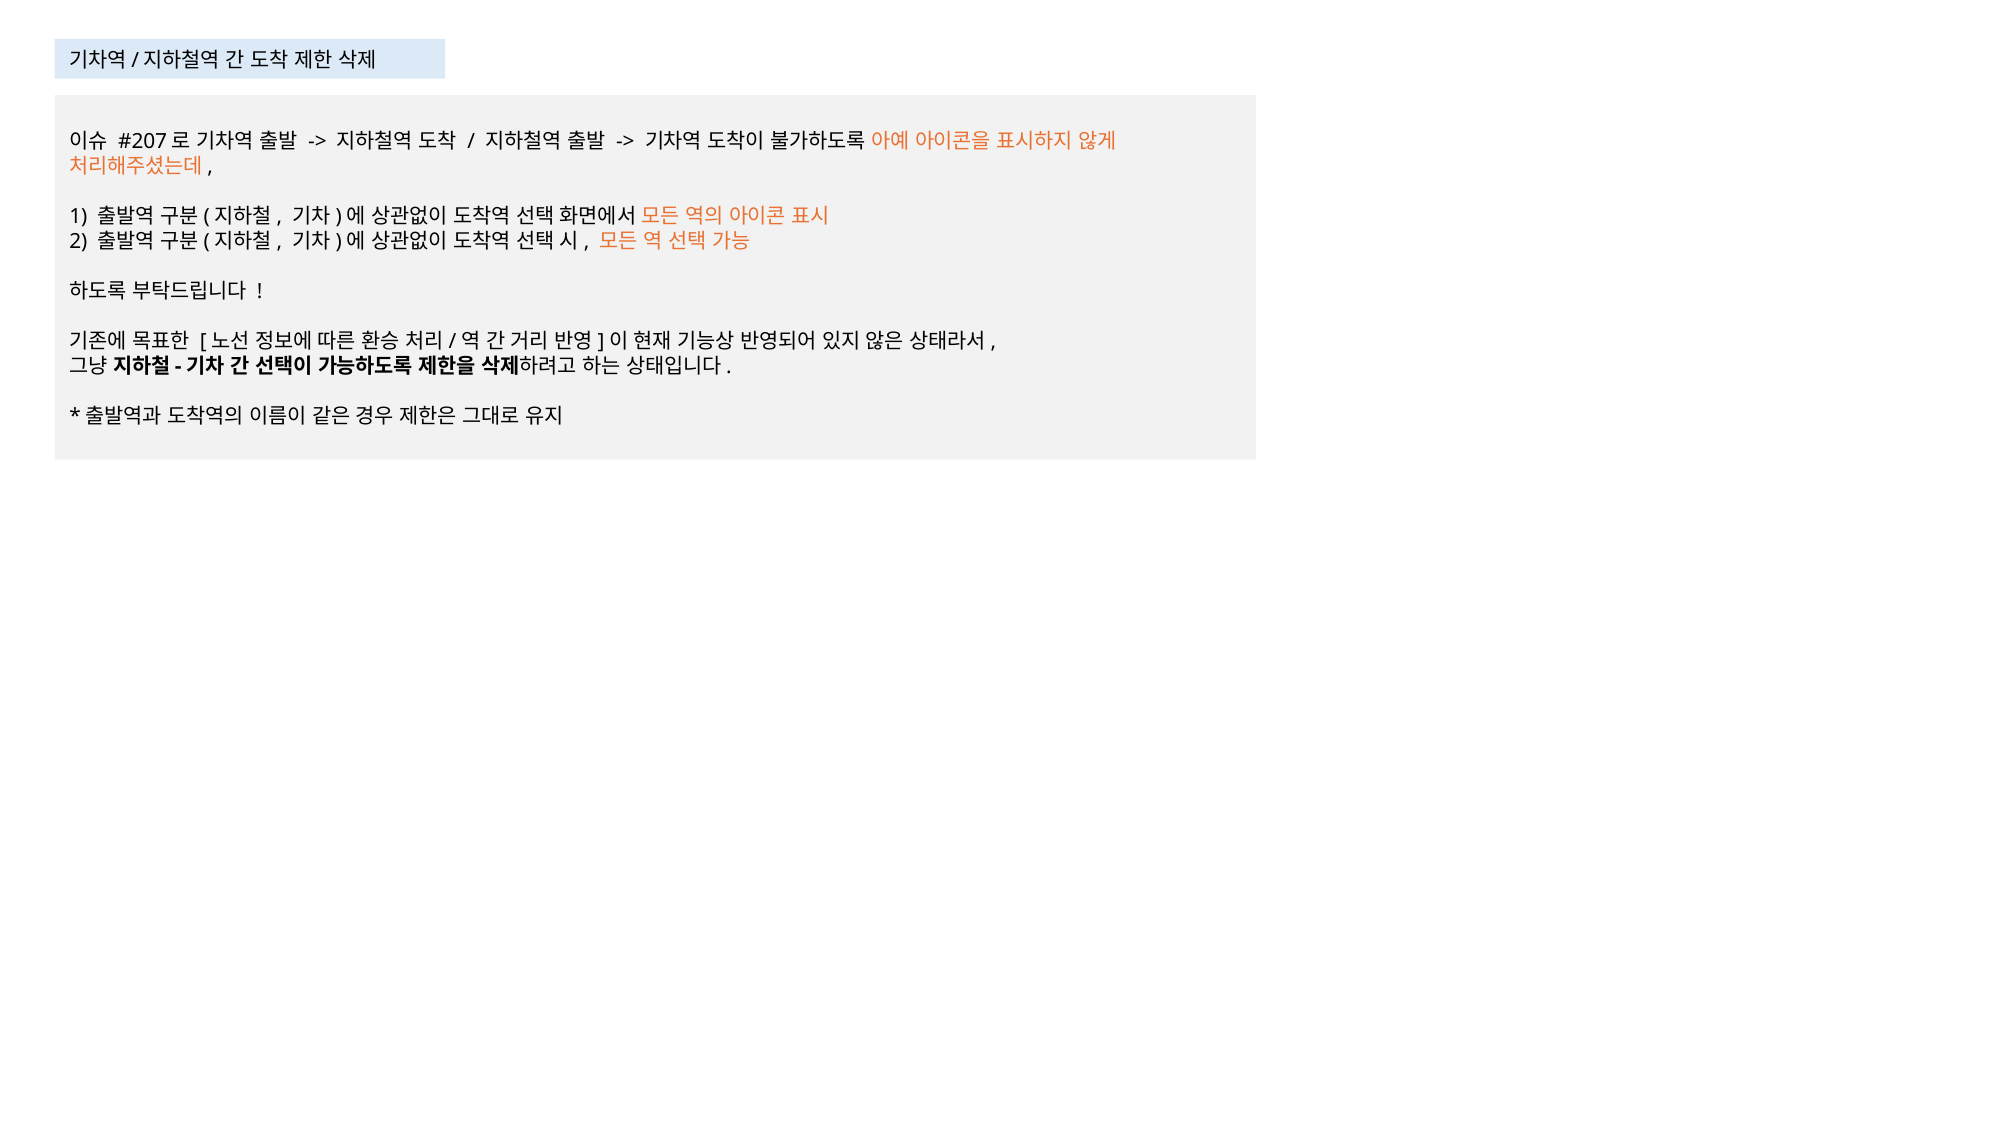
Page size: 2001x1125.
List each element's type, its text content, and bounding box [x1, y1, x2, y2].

text_box 이슈 #207로 기차역 출발 -> 지하철역 도착 / 지하철역 출발 -> 기차역 도착이 불가하도록 아예 아이콘을 표시하지 않게 처리해주셨는데, 1) 출발역 구분(지하철, 기차)에 상관없이 도착역 선택 화면에서 모든 역의 아이콘 표시 2) 출발역 구분(지하철, 기차)에 상관없이 도착역 선택 시, 모든 역 선택 가능 하도록 부탁드립니다 ! 기존에 목표한 [노선 정보에 따른 환승 처리/역 간 거리 반영]이 현재 기능상 반영되어 있지 않은 상태라서, 그냥 지하철-기차 간 선택이 가능하도록 제한을 삭제하려고 하는 상태입니다. *출발역과 도착역의 이름이 같은 경우 제한은 그대로 유지 [54, 95, 1257, 460]
text_box 기차역/지하철역 간 도착 제한 삭제 [54, 38, 446, 79]
